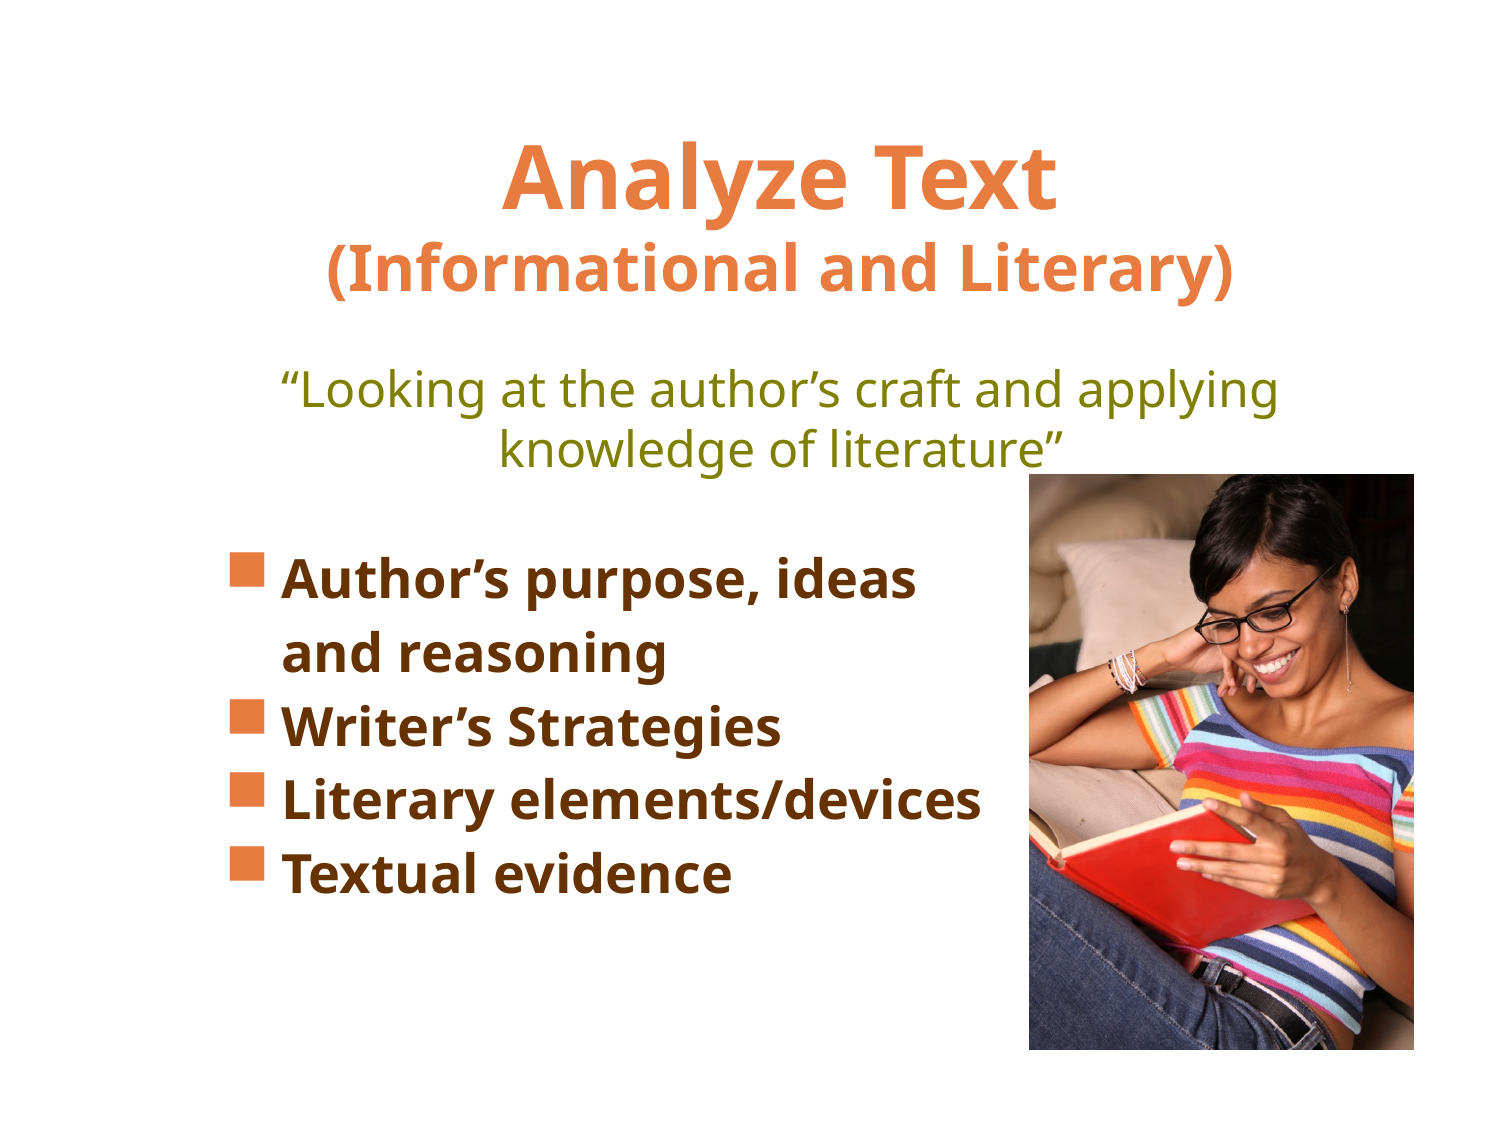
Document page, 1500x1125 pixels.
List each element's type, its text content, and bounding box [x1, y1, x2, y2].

list Author’s purpose, ideas and reasoning Writer’s Strategies Literary elements/devices Textual evidence [209, 549, 1023, 938]
title Analyze Text (Informational and Literary) [162, 112, 1400, 313]
picture [1028, 474, 1414, 1051]
text_box “Looking at the author’s craft and applying knowledge of literature” [249, 349, 1313, 485]
